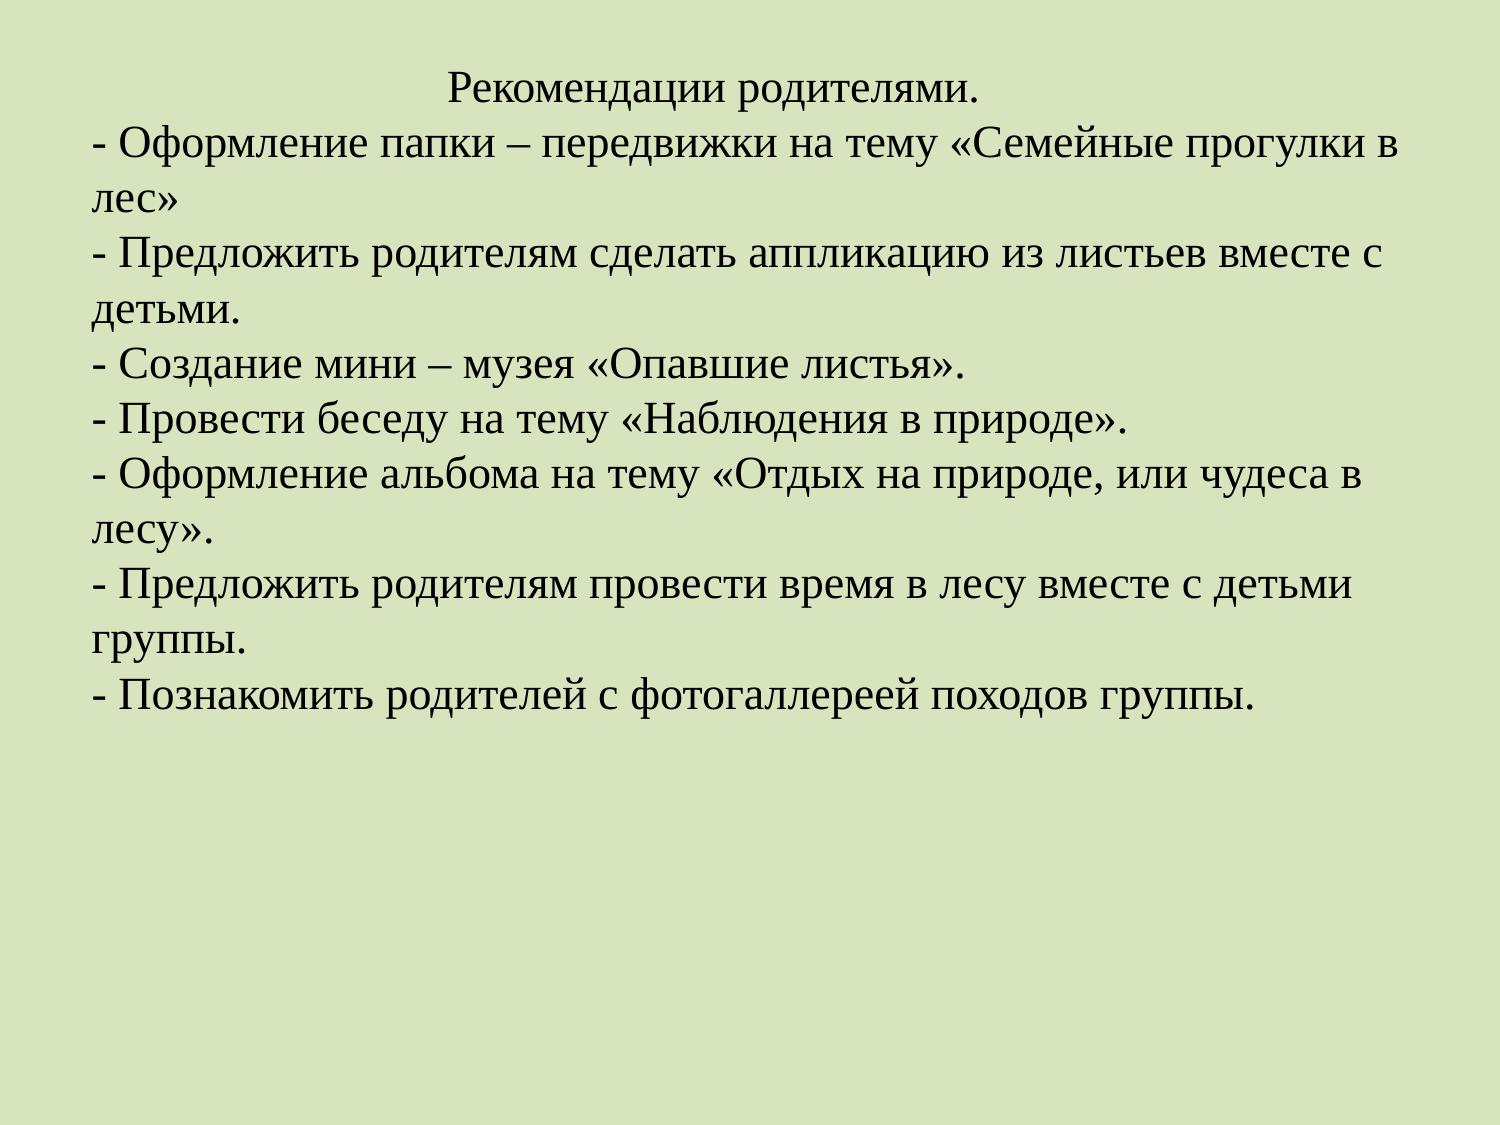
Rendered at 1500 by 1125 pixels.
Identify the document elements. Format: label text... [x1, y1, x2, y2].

title Рекомендации родителями. - Оформление папки – передвижки на тему «Семейные прогулки в лес» - Предложить родителям сделать аппликацию из листьев вместе с детьми. - Создание мини – музея «Опавшие листья». - Провести беседу на тему «Наблюдения в природе». - Оформление альбома на тему «Отдых на природе, или чудеса в лесу». - Предложить родителям провести время в лесу вместе с детьми группы. - Познакомить родителей с фотогаллереей походов группы. [0, 46, 1500, 1032]
